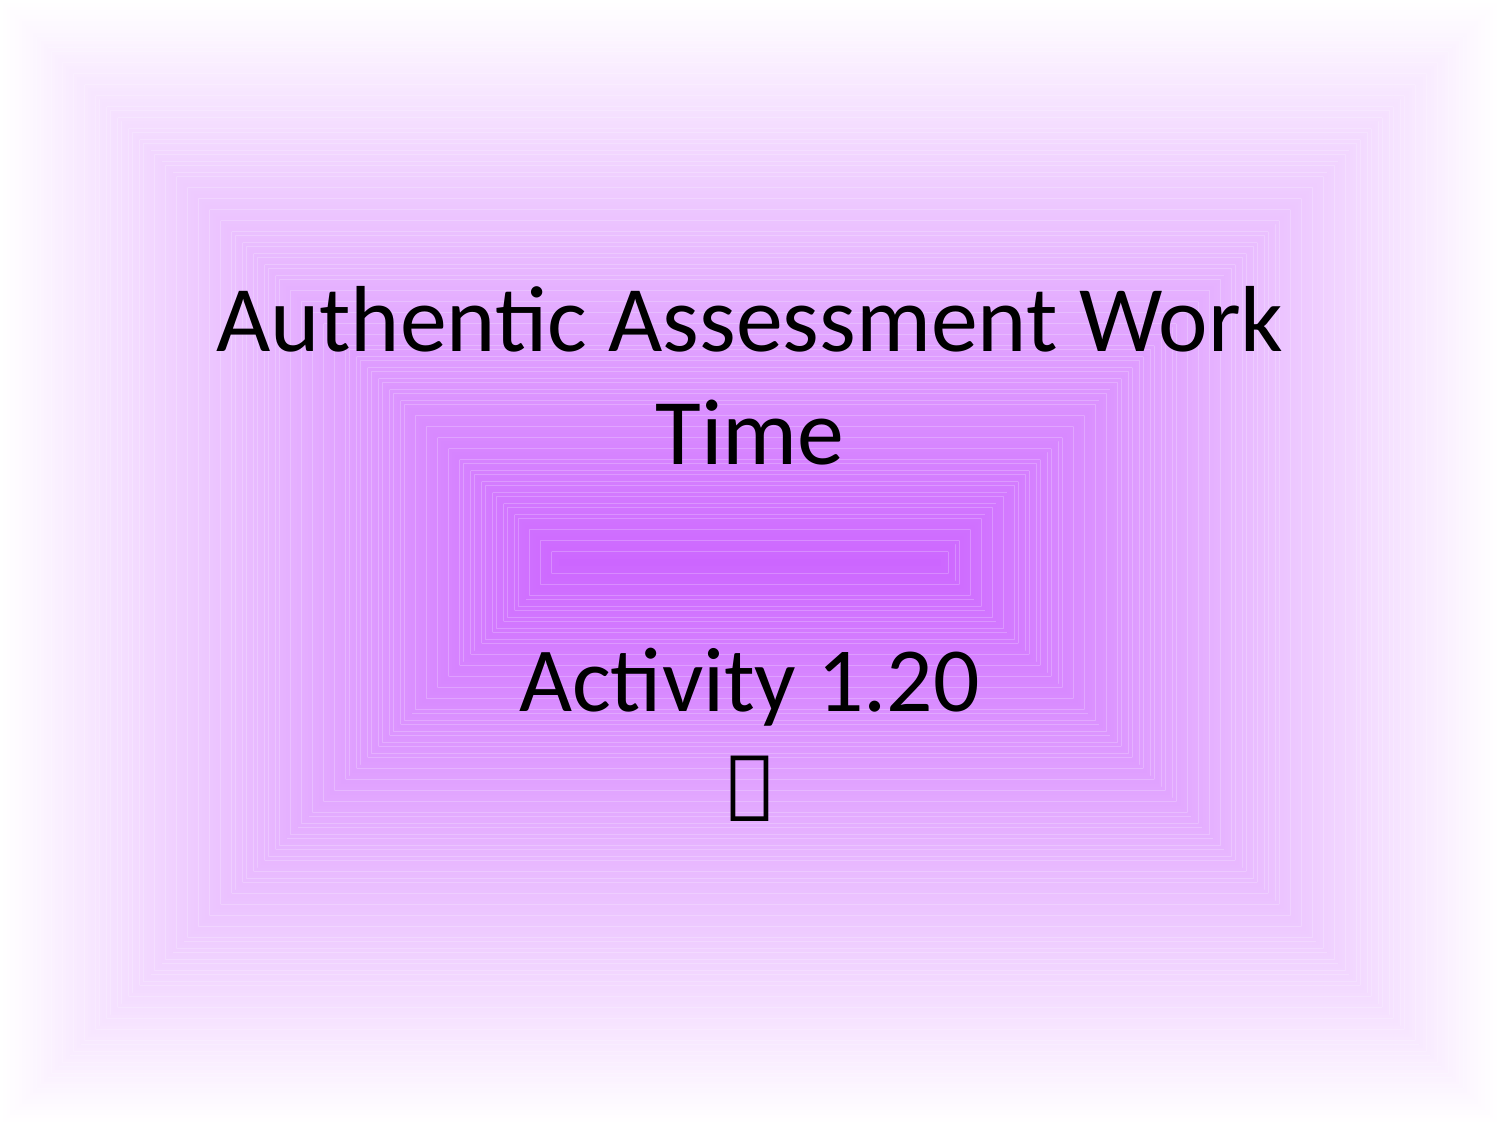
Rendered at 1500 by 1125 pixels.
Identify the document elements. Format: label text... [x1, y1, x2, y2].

title Authentic Assessment Work Time [112, 249, 1388, 492]
text_box Activity 1.20  [112, 608, 1388, 850]
